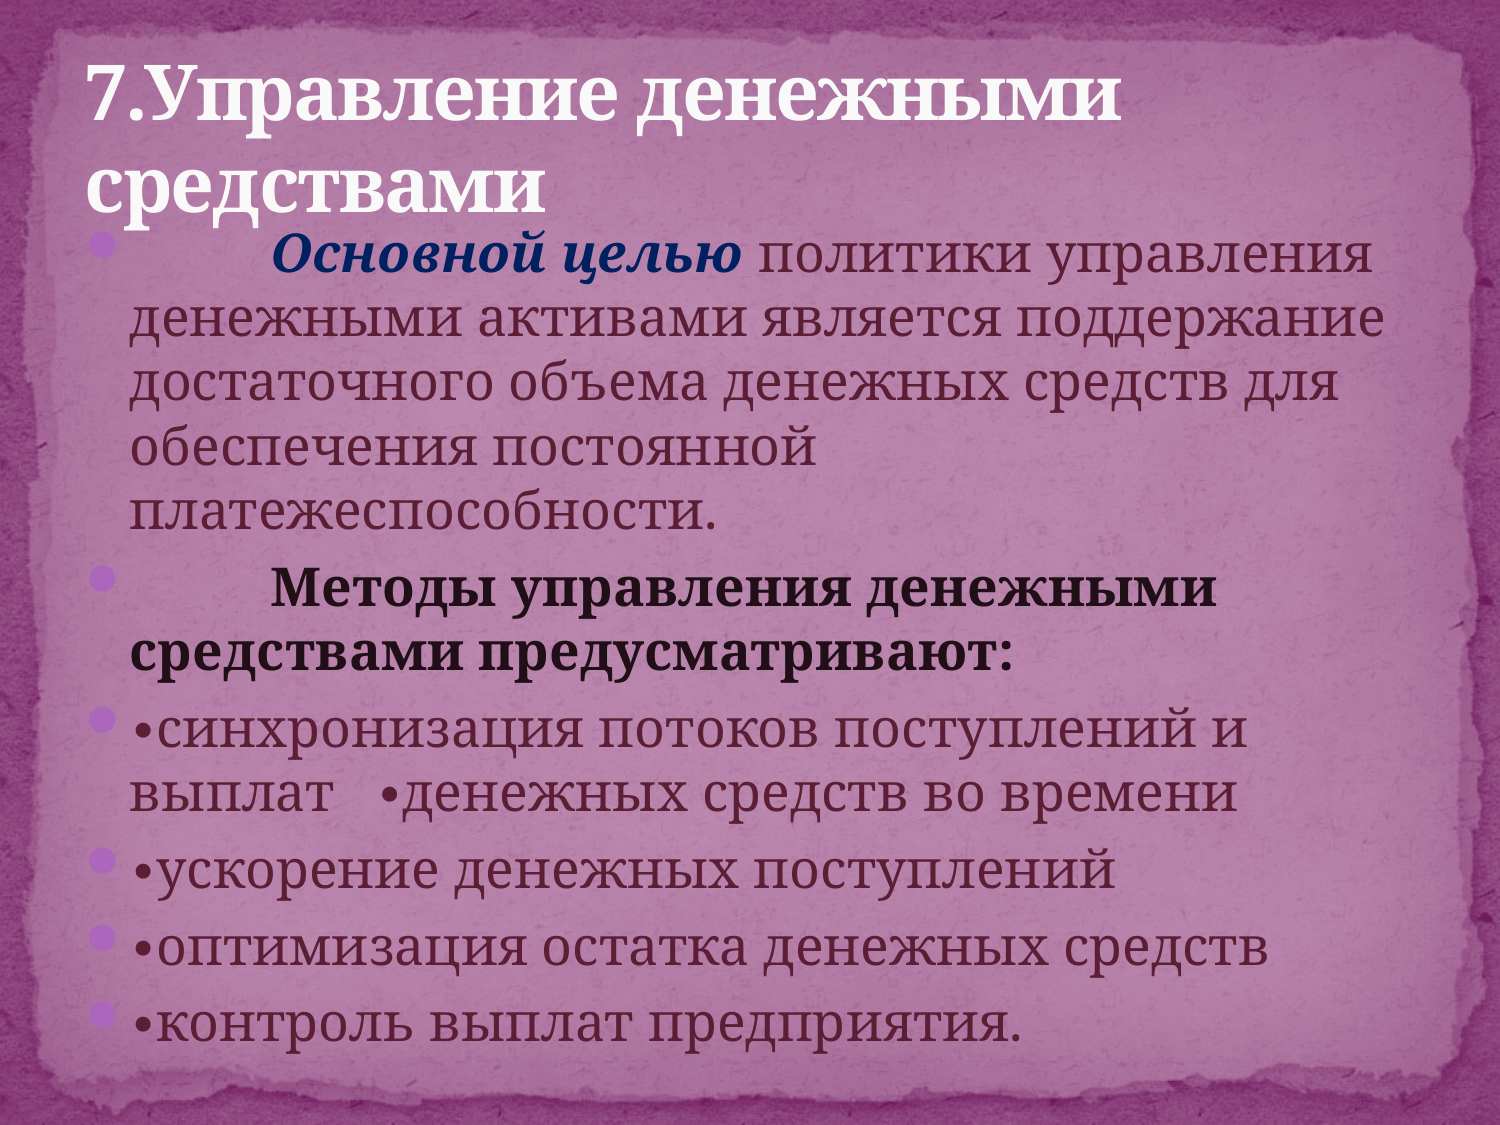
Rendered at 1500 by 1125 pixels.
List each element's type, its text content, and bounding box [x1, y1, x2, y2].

title 7.Управление денежными средствами [70, 35, 1421, 236]
list Основной целью политики управления денежными активами является поддержание достаточного объема денежных средств для обеспечения постоянной платежеспособности. Методы управления денежными средствами предусматривают: ∙синхронизация потоков поступлений и выплат ∙денежных средств во времени ∙ускорение денежных поступлений ∙оптимизация остатка денежных средств ∙контроль выплат предприятия. [70, 236, 1421, 1067]
